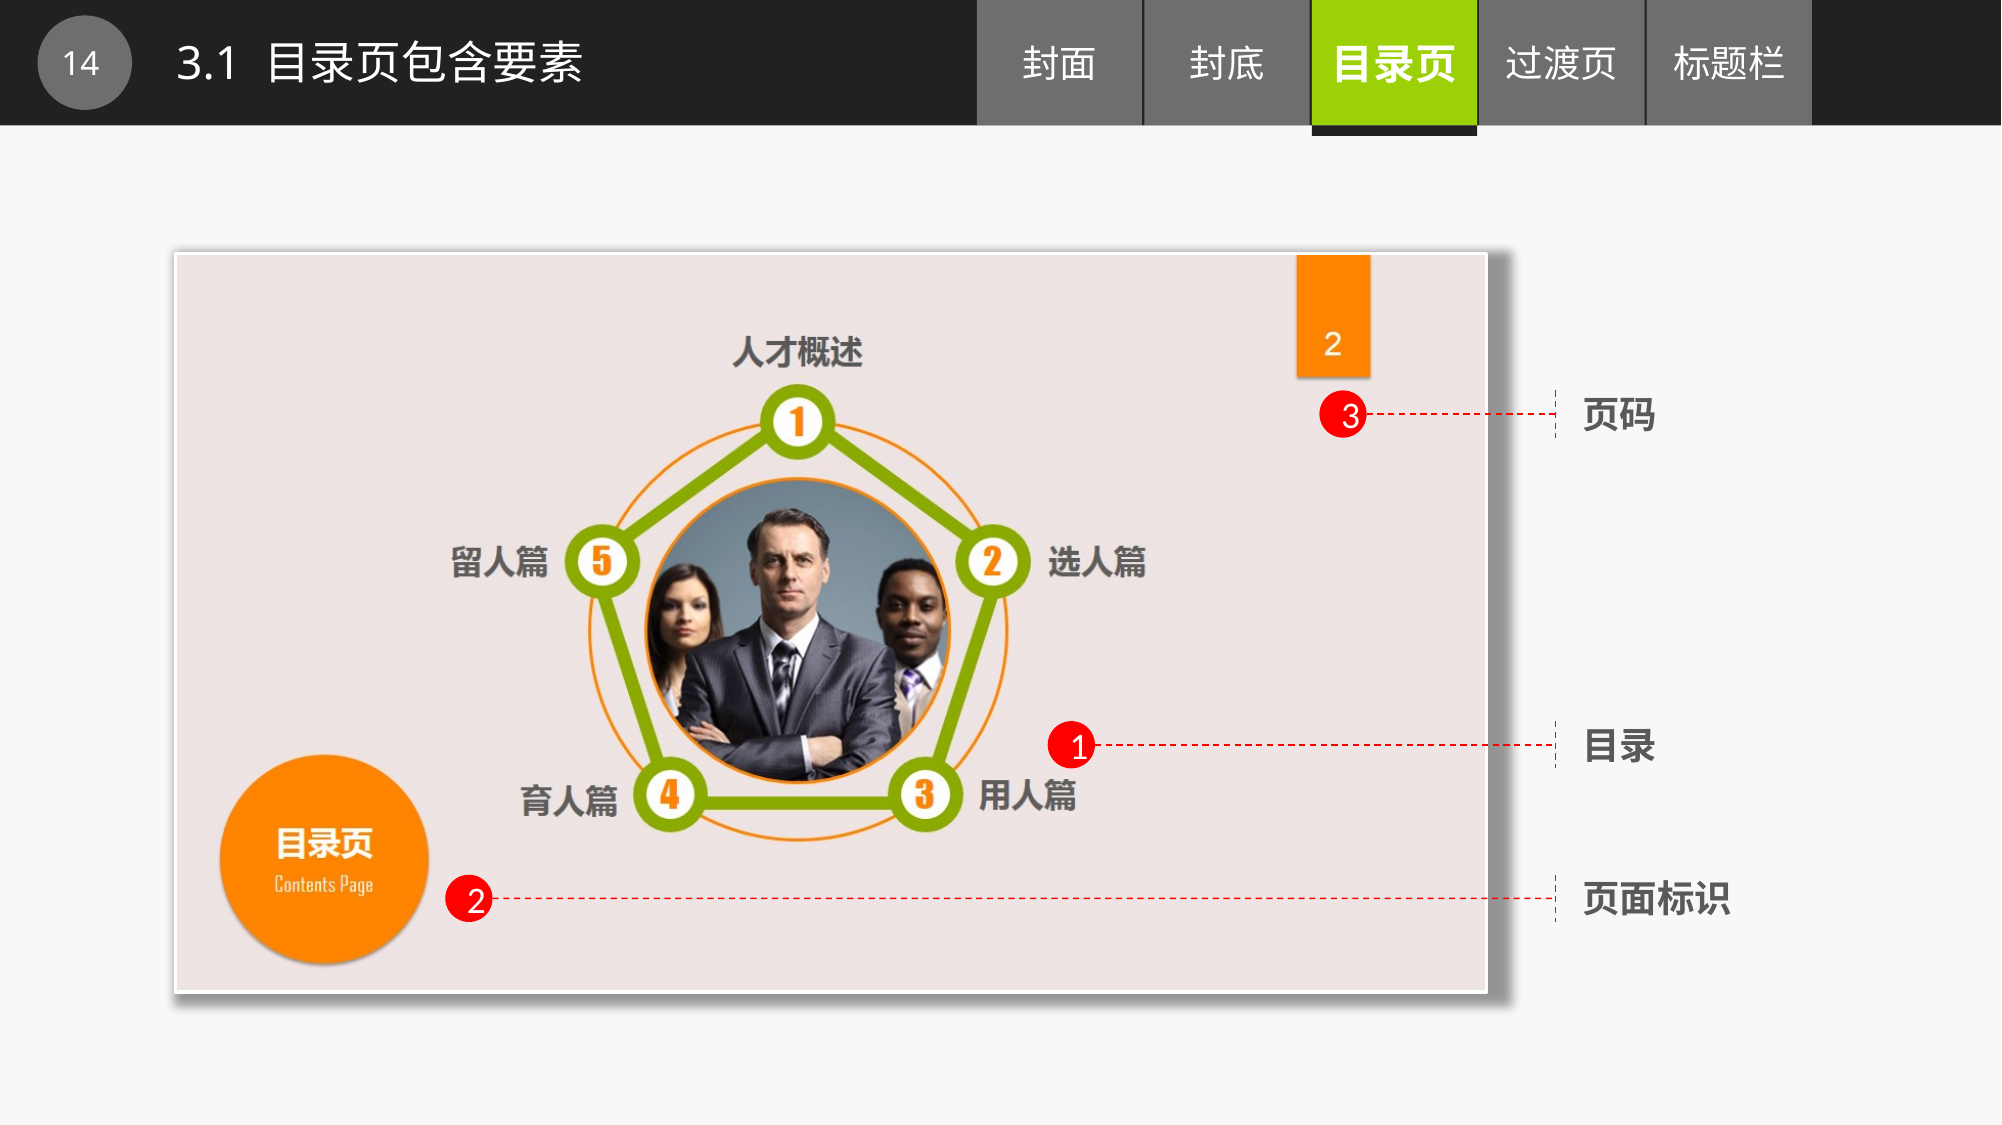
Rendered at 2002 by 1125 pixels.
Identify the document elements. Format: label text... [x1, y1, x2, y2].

text_box 目录 [1567, 714, 1816, 775]
text_box 3.1 目录页包含要素 [161, 25, 977, 96]
text_box 页码 [1567, 383, 1757, 444]
text_box 页面标识 [1567, 868, 1757, 928]
picture [176, 254, 1486, 991]
